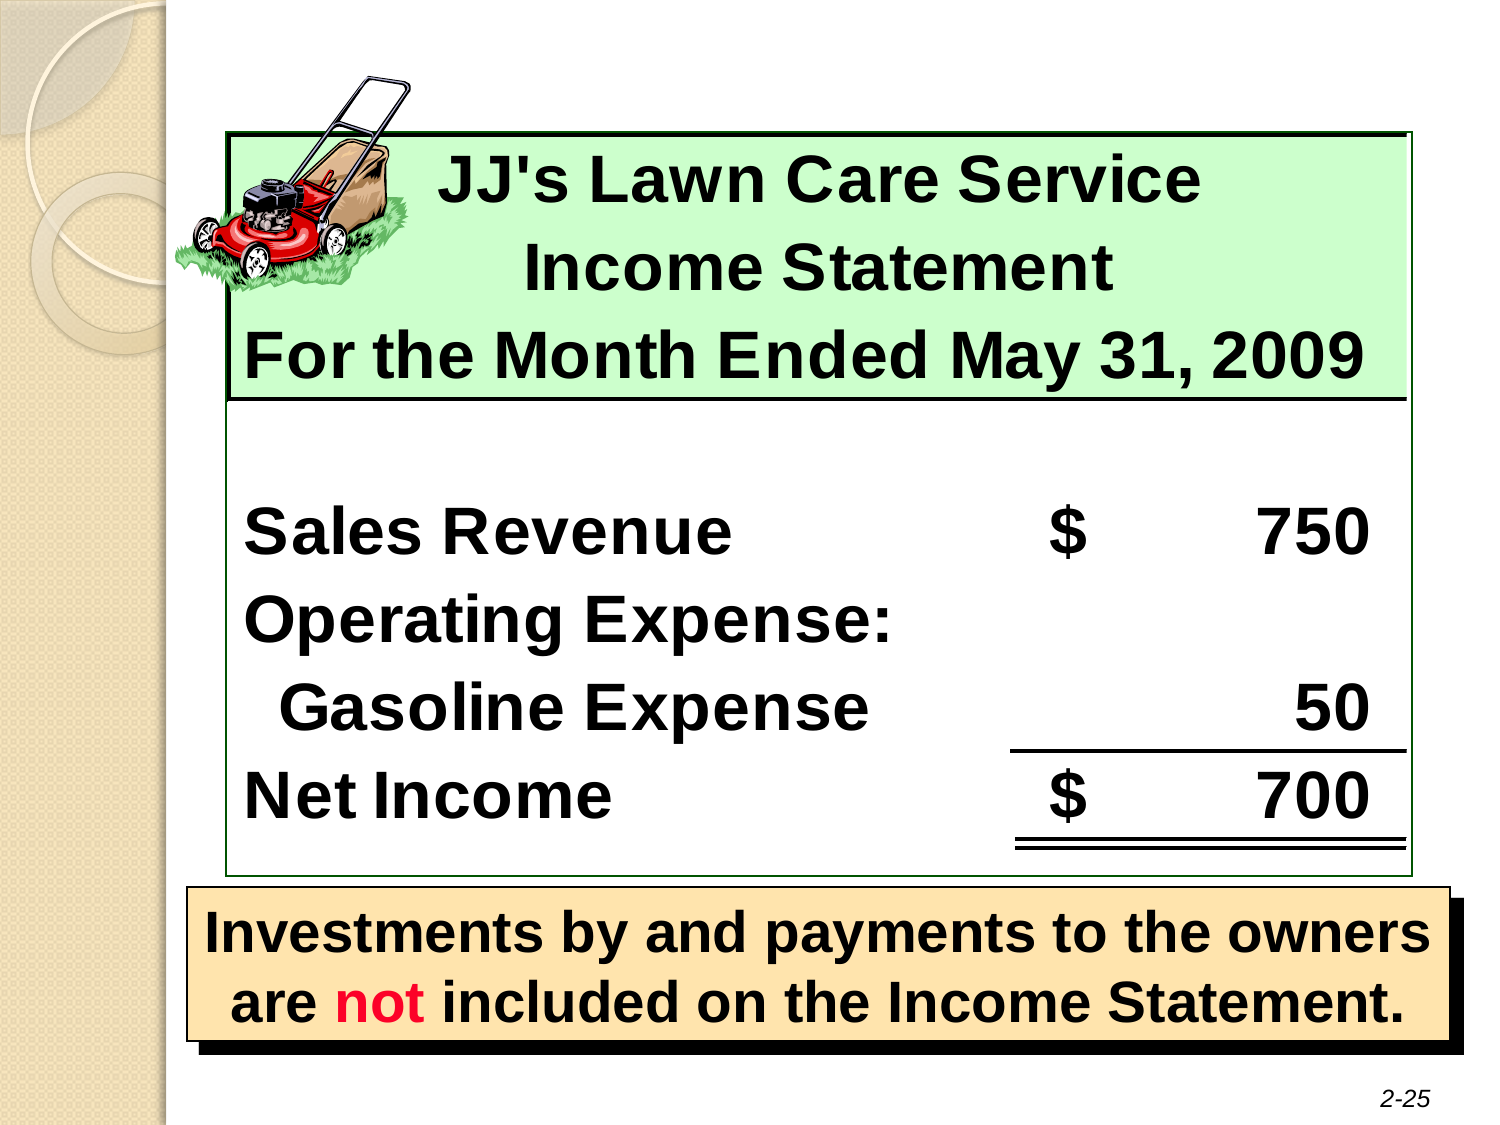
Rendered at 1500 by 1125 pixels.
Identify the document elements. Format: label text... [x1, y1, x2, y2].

text_box Investments by and payments to the owners are not included on the Income Statement. [187, 886, 1450, 1042]
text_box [226, 133, 1412, 876]
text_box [174, 74, 413, 295]
